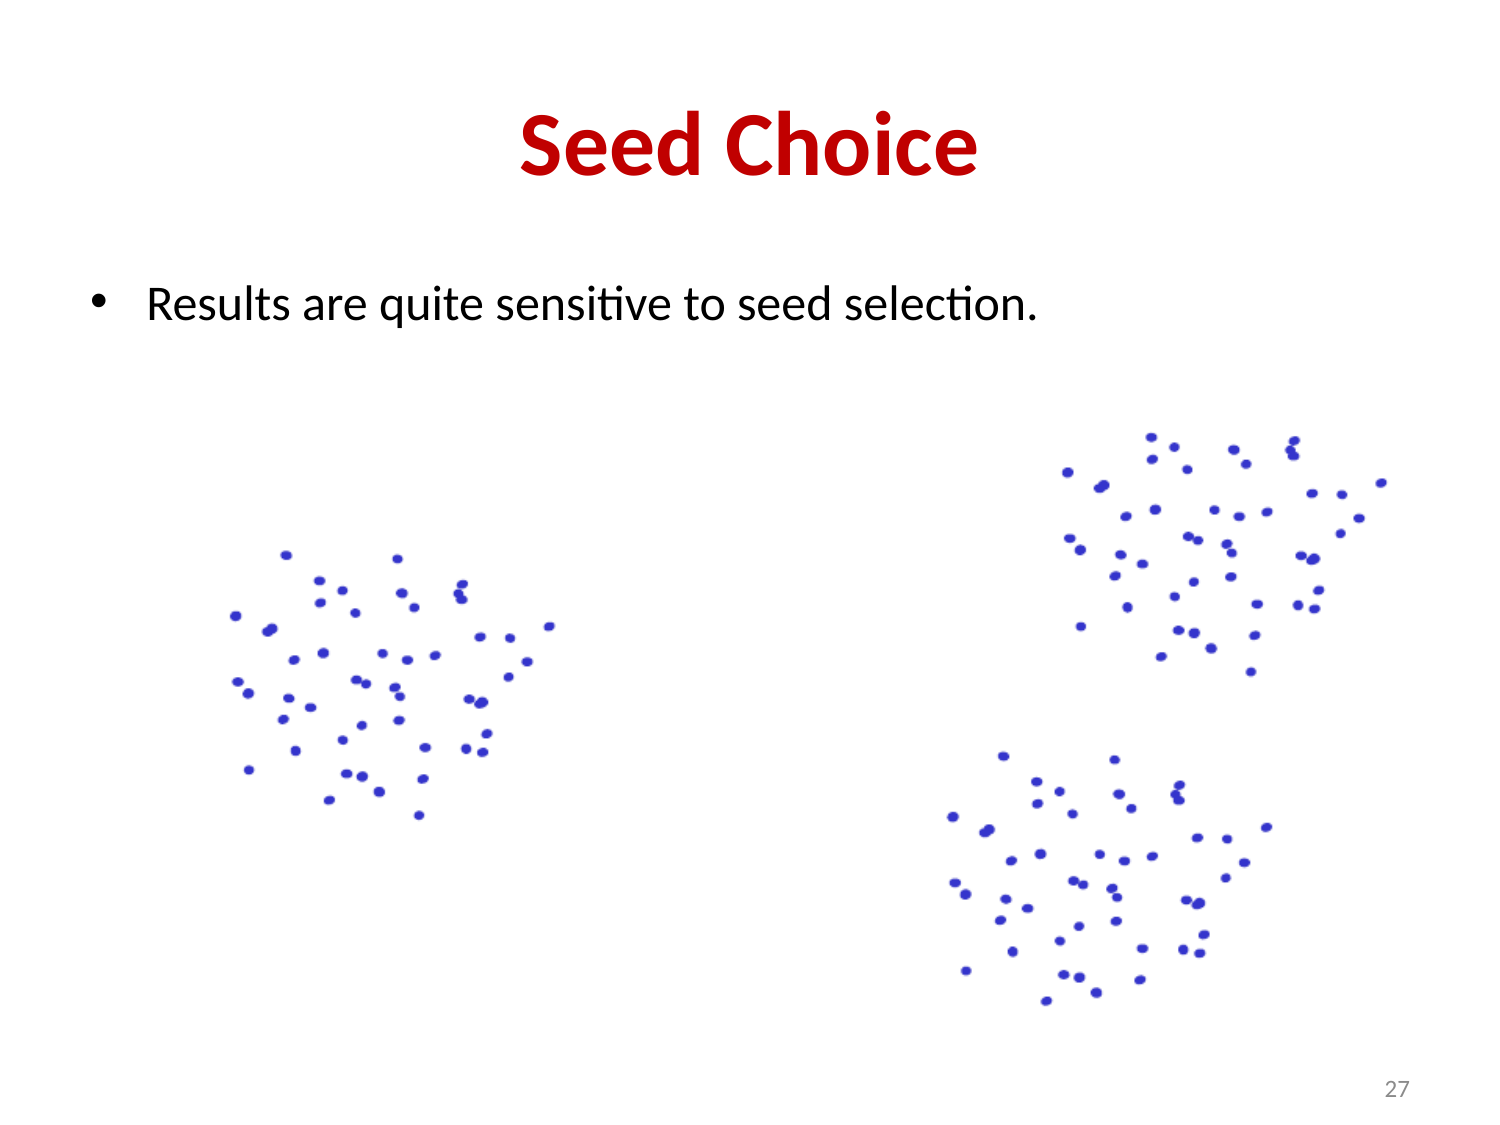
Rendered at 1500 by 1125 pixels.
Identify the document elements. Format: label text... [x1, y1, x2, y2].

title Seed Choice [75, 45, 1425, 233]
picture [174, 424, 1407, 1012]
list Results are quite sensitive to seed selection. [75, 262, 1425, 1075]
